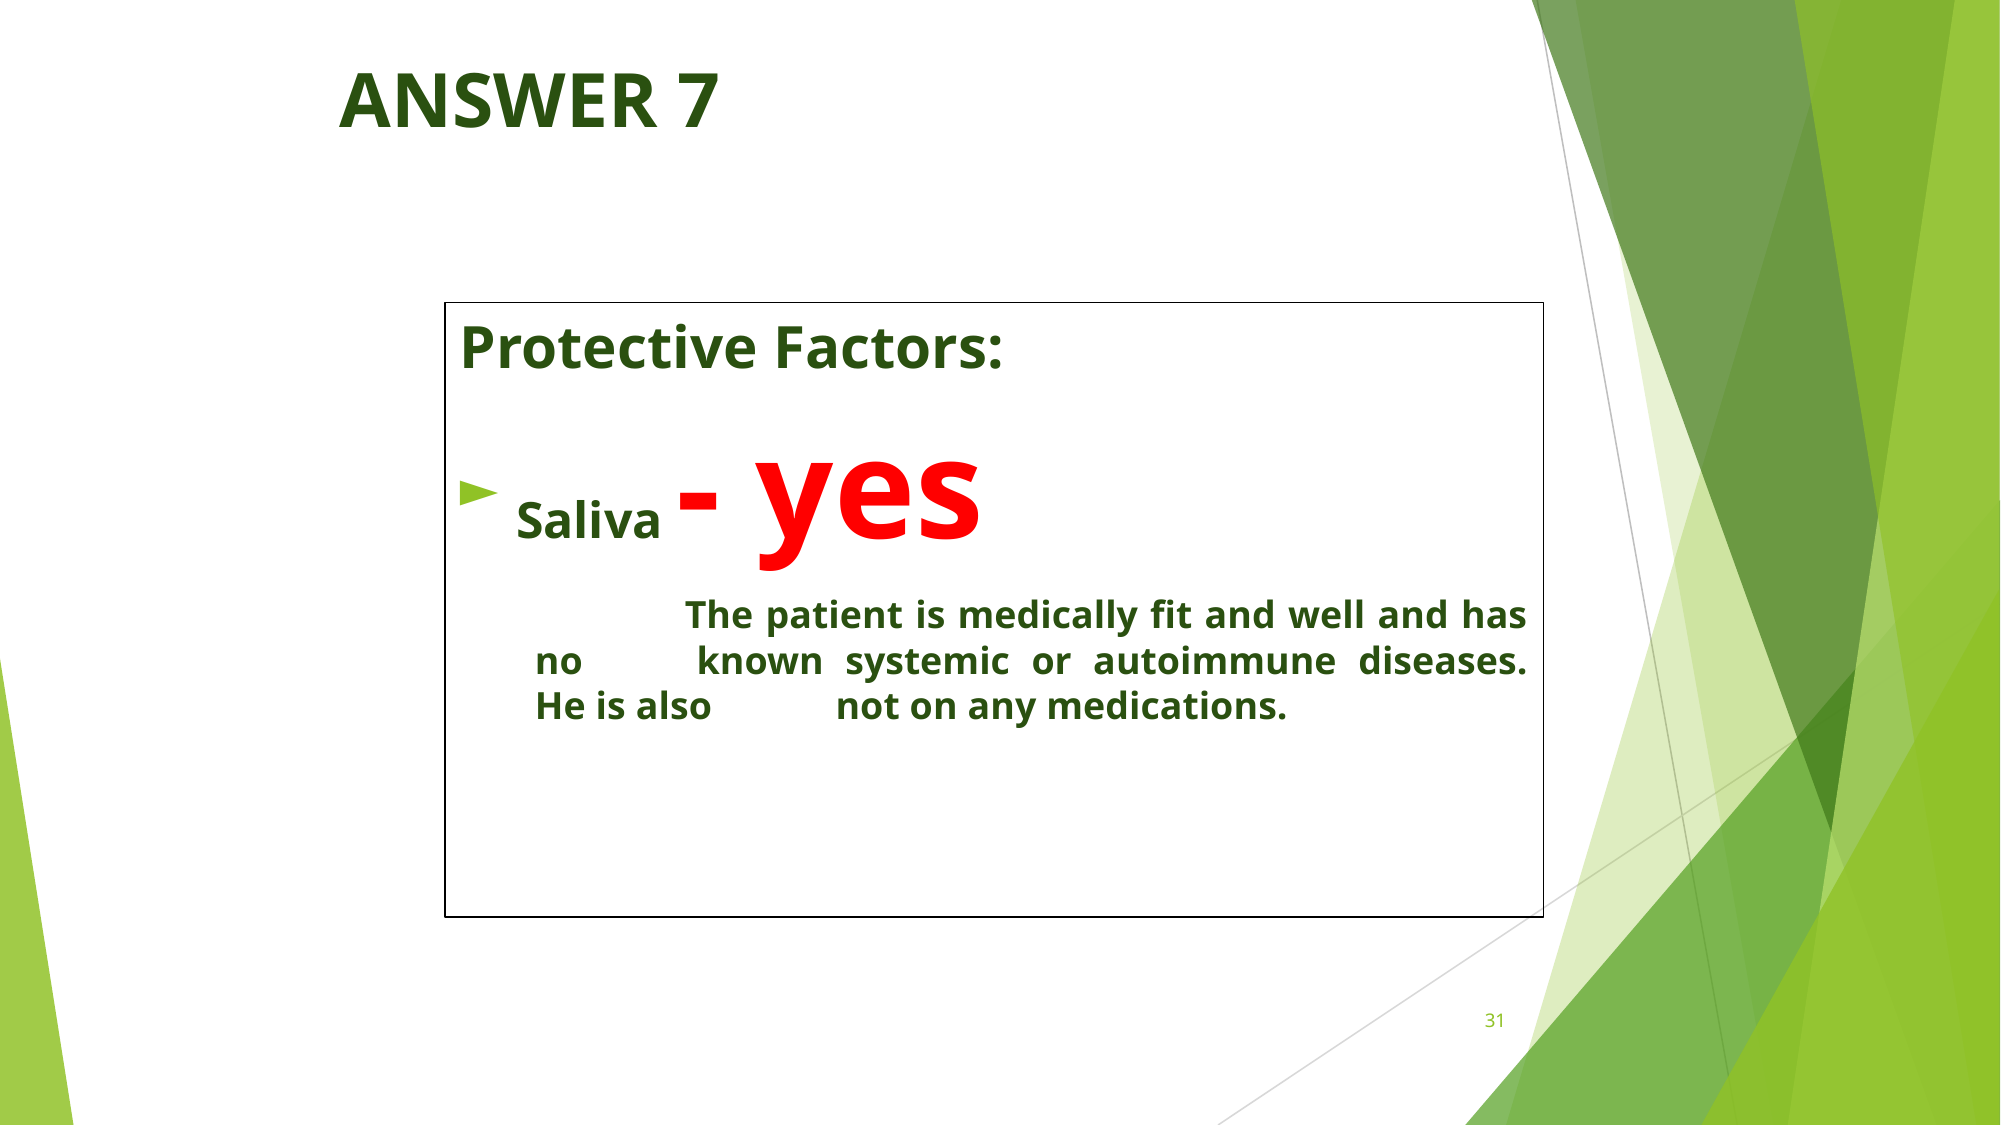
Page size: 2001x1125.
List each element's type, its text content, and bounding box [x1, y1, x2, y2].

title ANSWER 7 [324, 45, 1675, 185]
slide_number 31 [1409, 991, 1522, 1051]
list Protective Factors: Saliva - yes The patient is medically fit and well and has no known systemic or autoimmune diseases. He is also not on any medications. [444, 302, 1544, 917]
